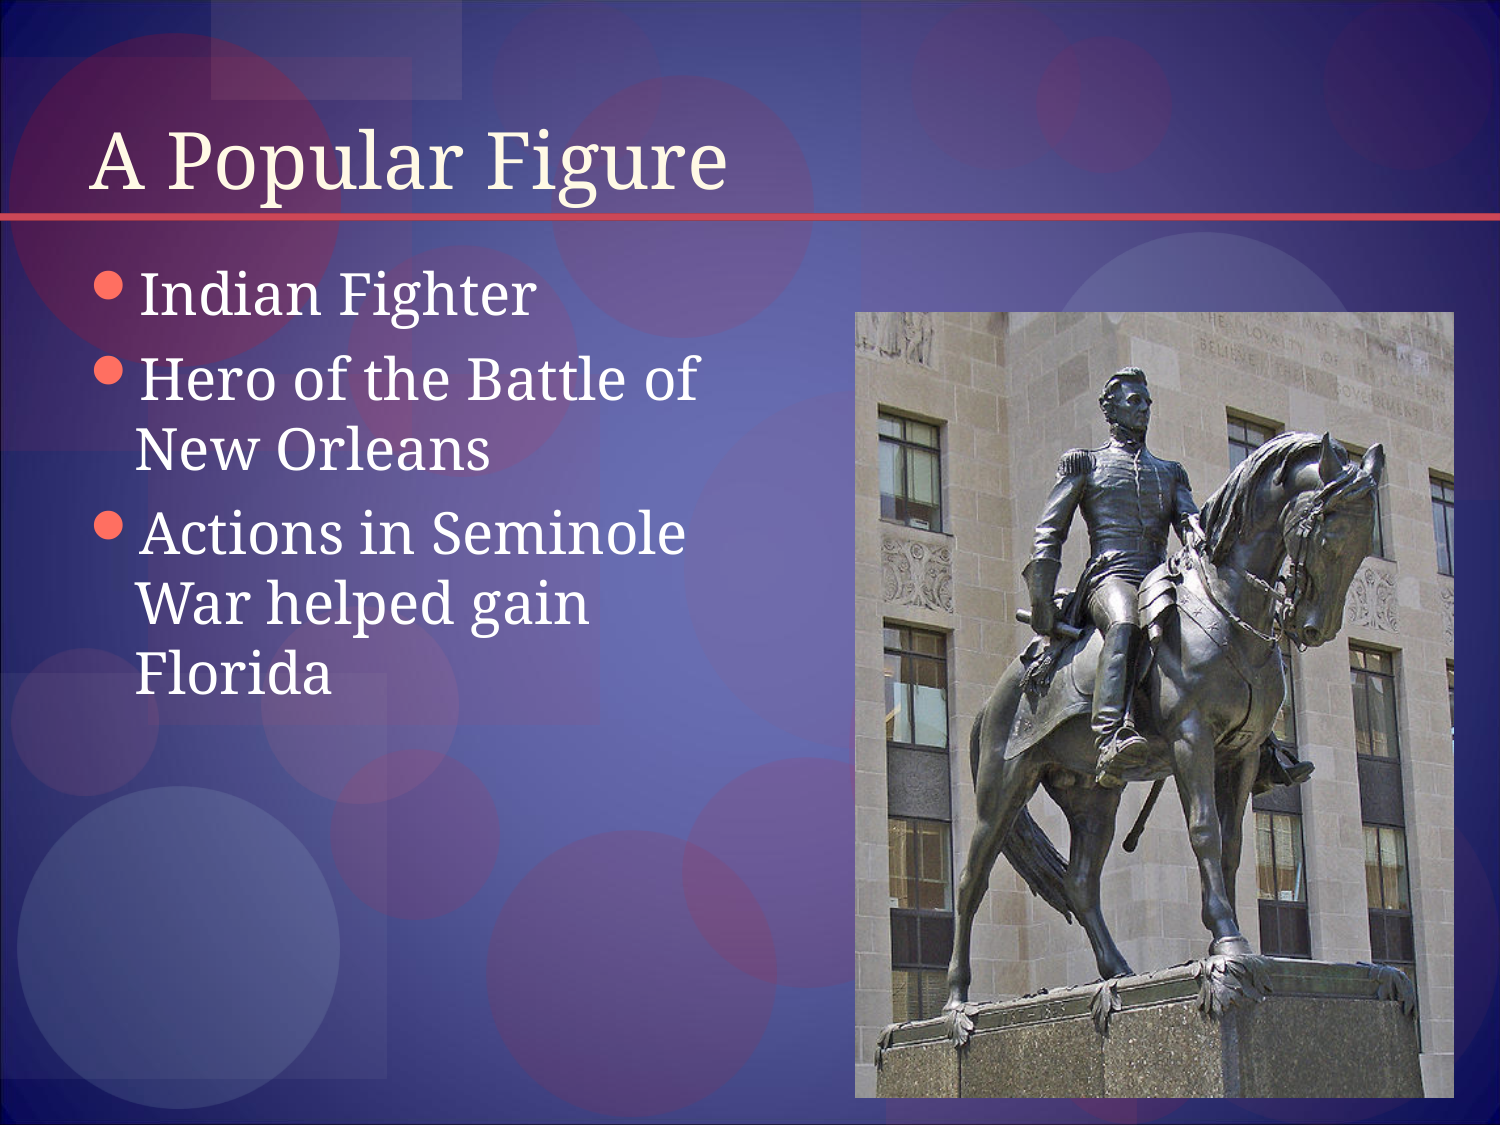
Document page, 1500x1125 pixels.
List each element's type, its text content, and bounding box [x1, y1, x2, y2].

text_box A Popular Figure [74, 26, 1425, 214]
picture [0, 0, 1500, 1125]
text_box Indian Fighter Hero of the Battle of New Orleans Actions in Seminole War helped gain Florida [75, 249, 740, 1000]
